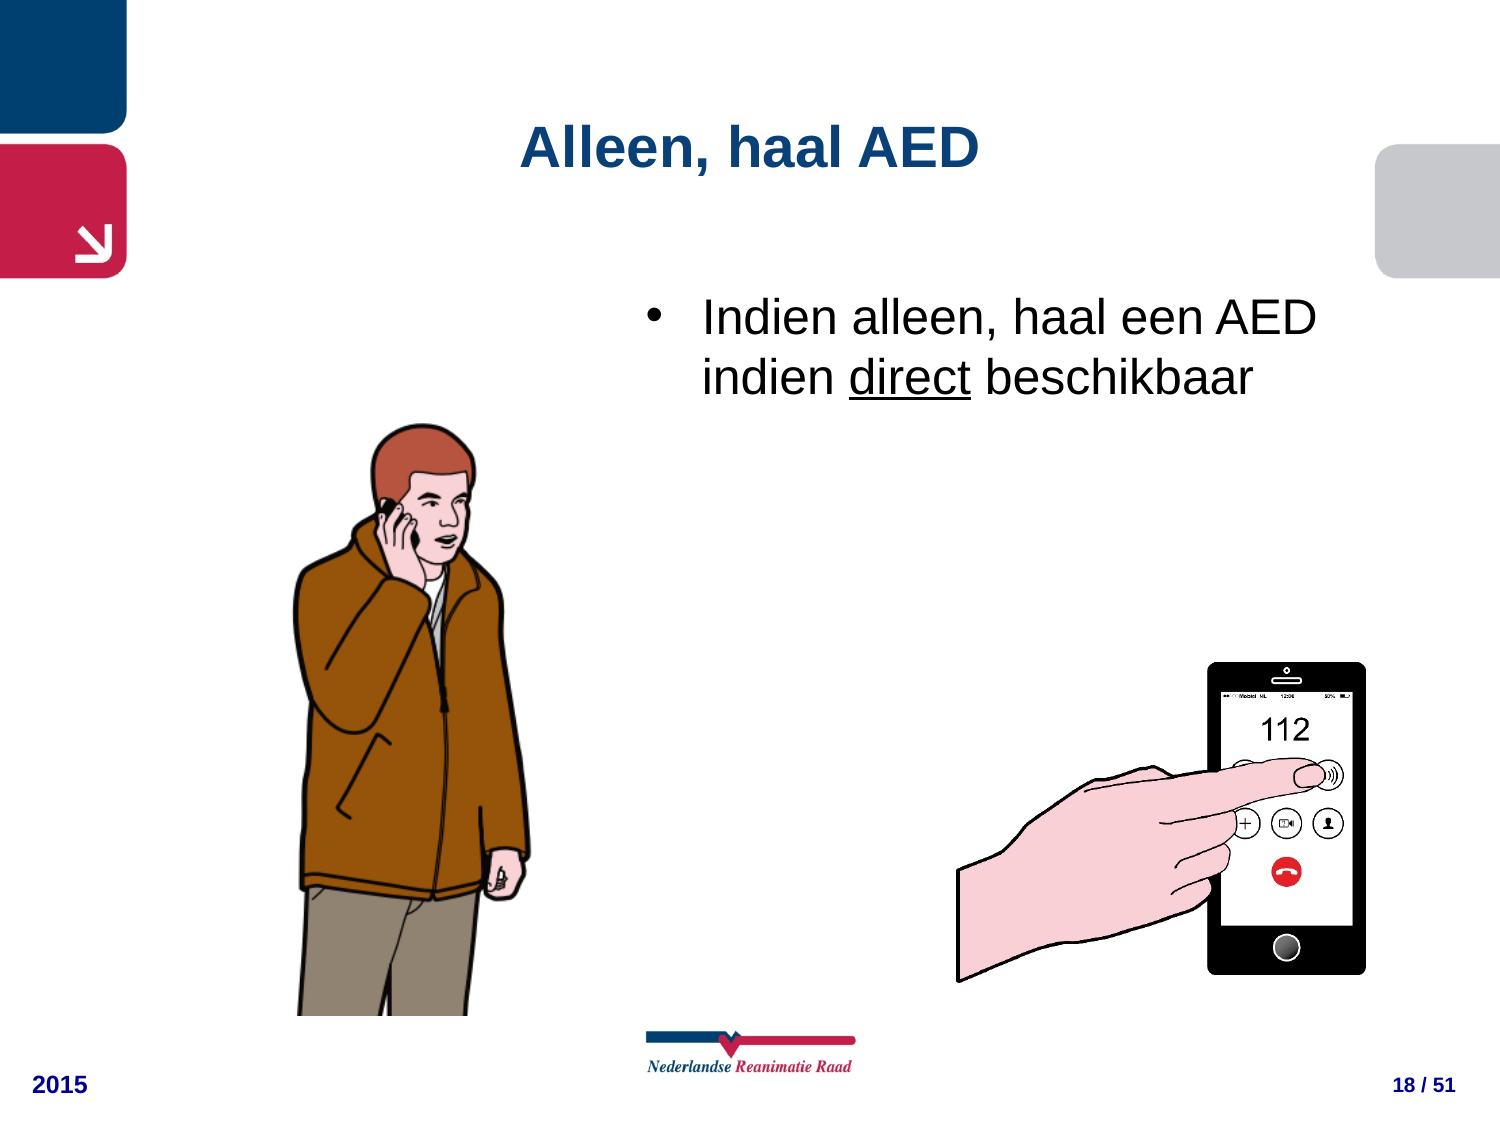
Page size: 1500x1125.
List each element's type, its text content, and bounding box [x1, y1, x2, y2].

text_box Indien alleen, haal een AED indien direct beschikbaar [630, 277, 1395, 412]
text_box Alleen, haal AED [33, 101, 1468, 177]
picture [0, 0, 1500, 1125]
